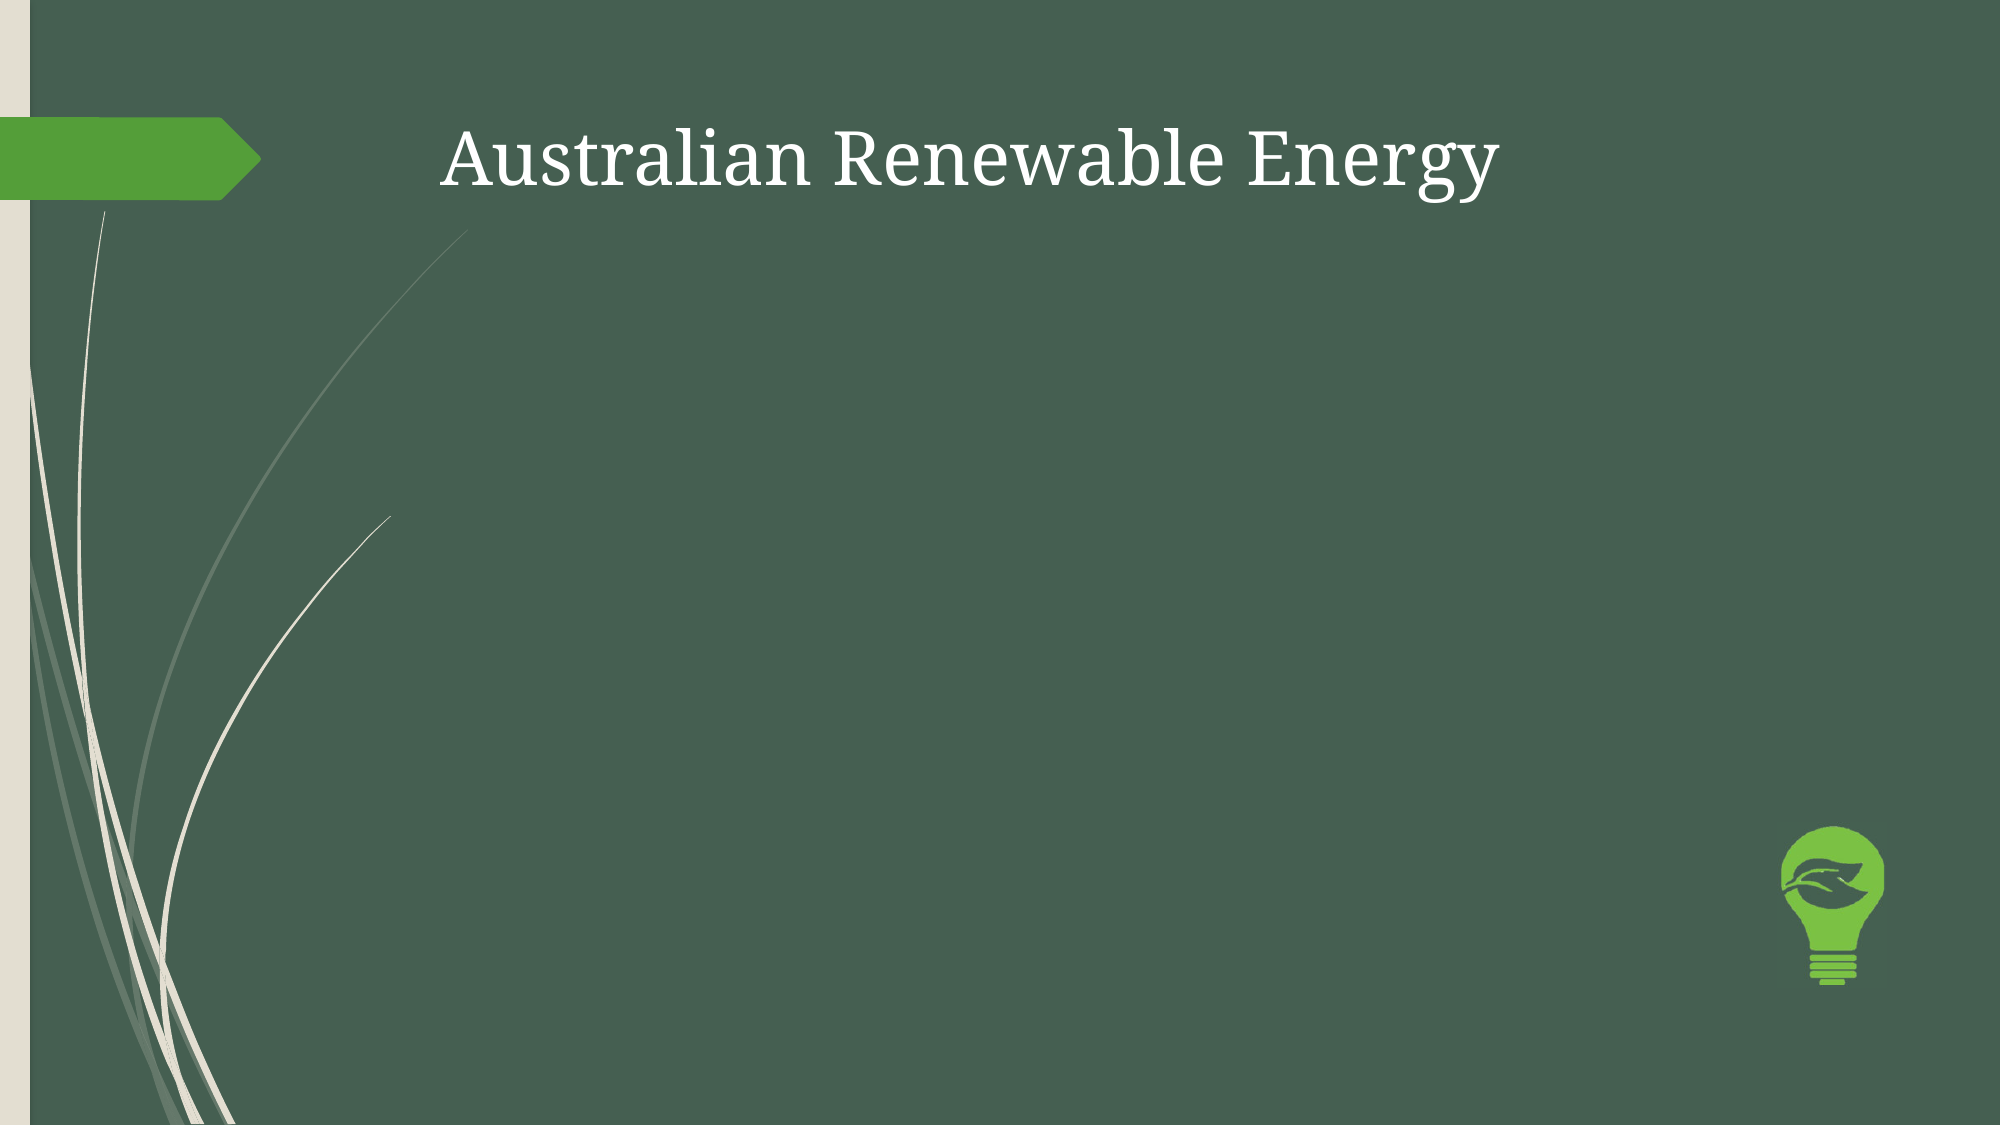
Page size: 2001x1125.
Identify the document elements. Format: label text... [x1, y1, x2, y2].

title Australian Renewable Energy [425, 102, 1888, 313]
picture [1777, 822, 1888, 988]
